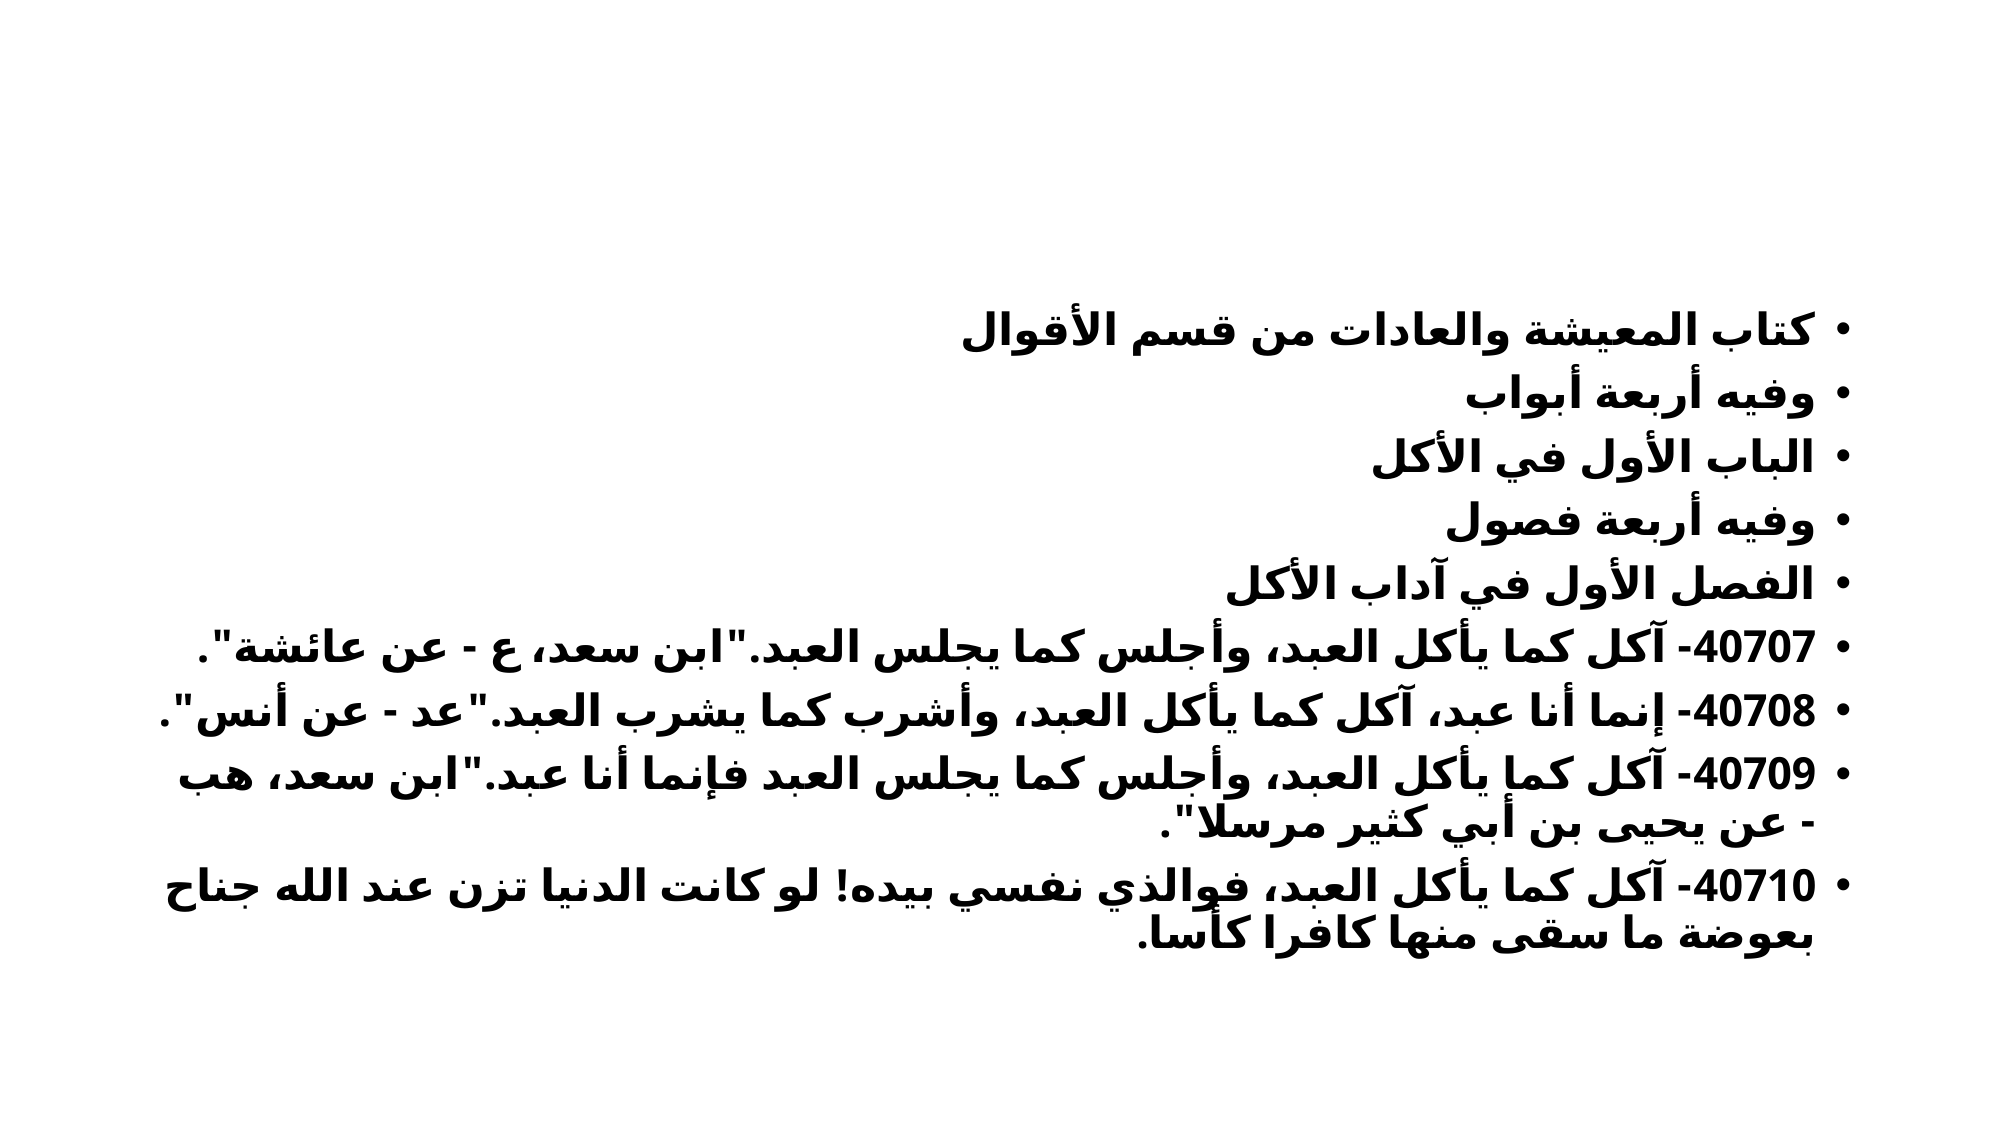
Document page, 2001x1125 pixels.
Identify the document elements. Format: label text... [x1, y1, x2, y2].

list كتاب المعيشة والعادات من قسم الأقوال وفيه أربعة أبواب الباب الأول في الأكل وفيه أربعة فصول الفصل الأول في آداب الأكل 40707- آكل كما يأكل العبد، وأجلس كما يجلس العبد."ابن سعد، ع - عن عائشة". 40708- إنما أنا عبد، آكل كما يأكل العبد، وأشرب كما يشرب العبد."عد - عن أنس". 40709- آكل كما يأكل العبد، وأجلس كما يجلس العبد فإنما أنا عبد."ابن سعد، هب - عن يحيى بن أبي كثير مرسلا". 40710- آكل كما يأكل العبد، فوالذي نفسي بيده! لو كانت الدنيا تزن عند الله جناح بعوضة ما سقى منها كافرا كأسا. [137, 299, 1863, 1014]
